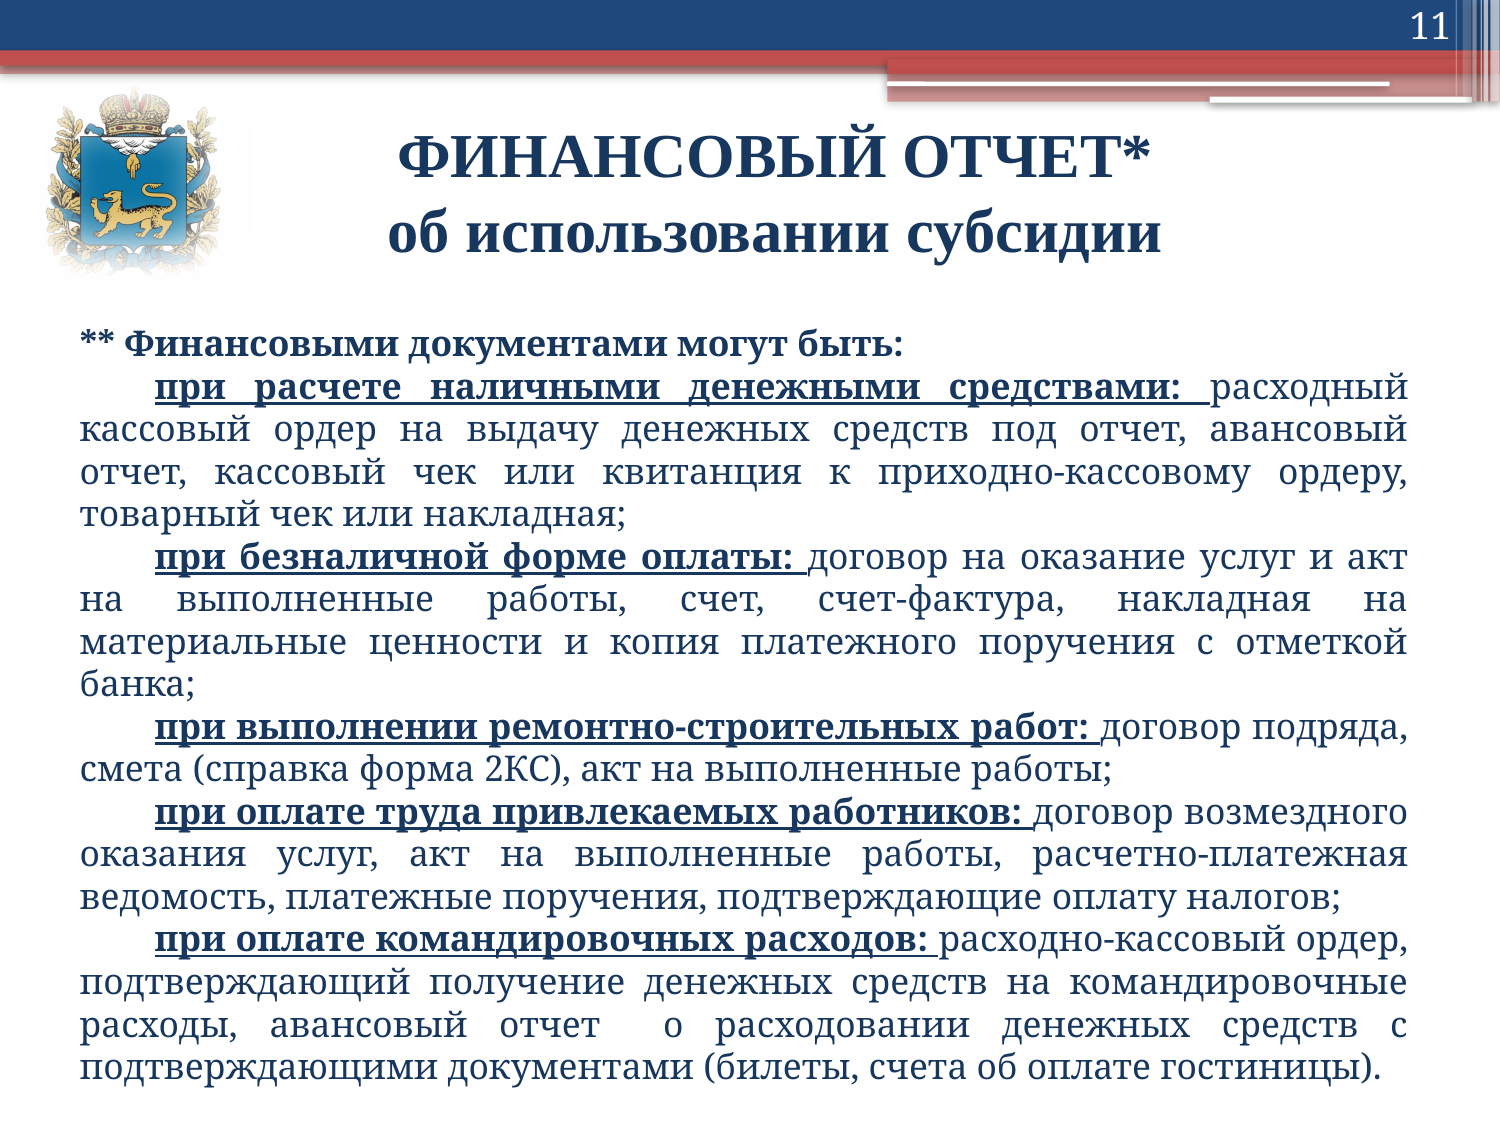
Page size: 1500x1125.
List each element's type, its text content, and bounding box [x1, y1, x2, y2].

slide_number 11 [1341, 0, 1466, 61]
picture [0, 66, 258, 291]
title ФИНАНСОВЫЙ ОТЧЕТ* об использовании субсидии [263, 101, 1451, 291]
text_box ** Финансовыми документами могут быть: при расчете наличными денежными средствами: расходный кассовый ордер на выдачу денежных средств под отчет, авансовый отчет, кассовый чек или квитанция к приходно-кассовому ордеру, товарный чек или накладная; при безналичной форме оплаты: договор на оказание услуг и акт на выполненные работы, счет, счет-фактура, накладная на материальные ценности и копия платежного поручения с отметкой банка; при выполнении ремонтно-строительных работ: договор подряда, смета (справка форма 2КС), акт на выполненные работы; при оплате труда привлекаемых работников: договор возмездного оказания услуг, акт на выполненные работы, расчетно-платежная ведомость, платежные поручения, подтверждающие оплату налогов; при оплате командировочных расходов: расходно-кассовый ордер, подтверждающий получение денежных средств на командировочные расходы, авансовый отчет о расходовании денежных средств с подтверждающими документами (билеты, счета об оплате гостиницы). [64, 278, 1424, 1094]
text_box [289, 125, 1376, 217]
